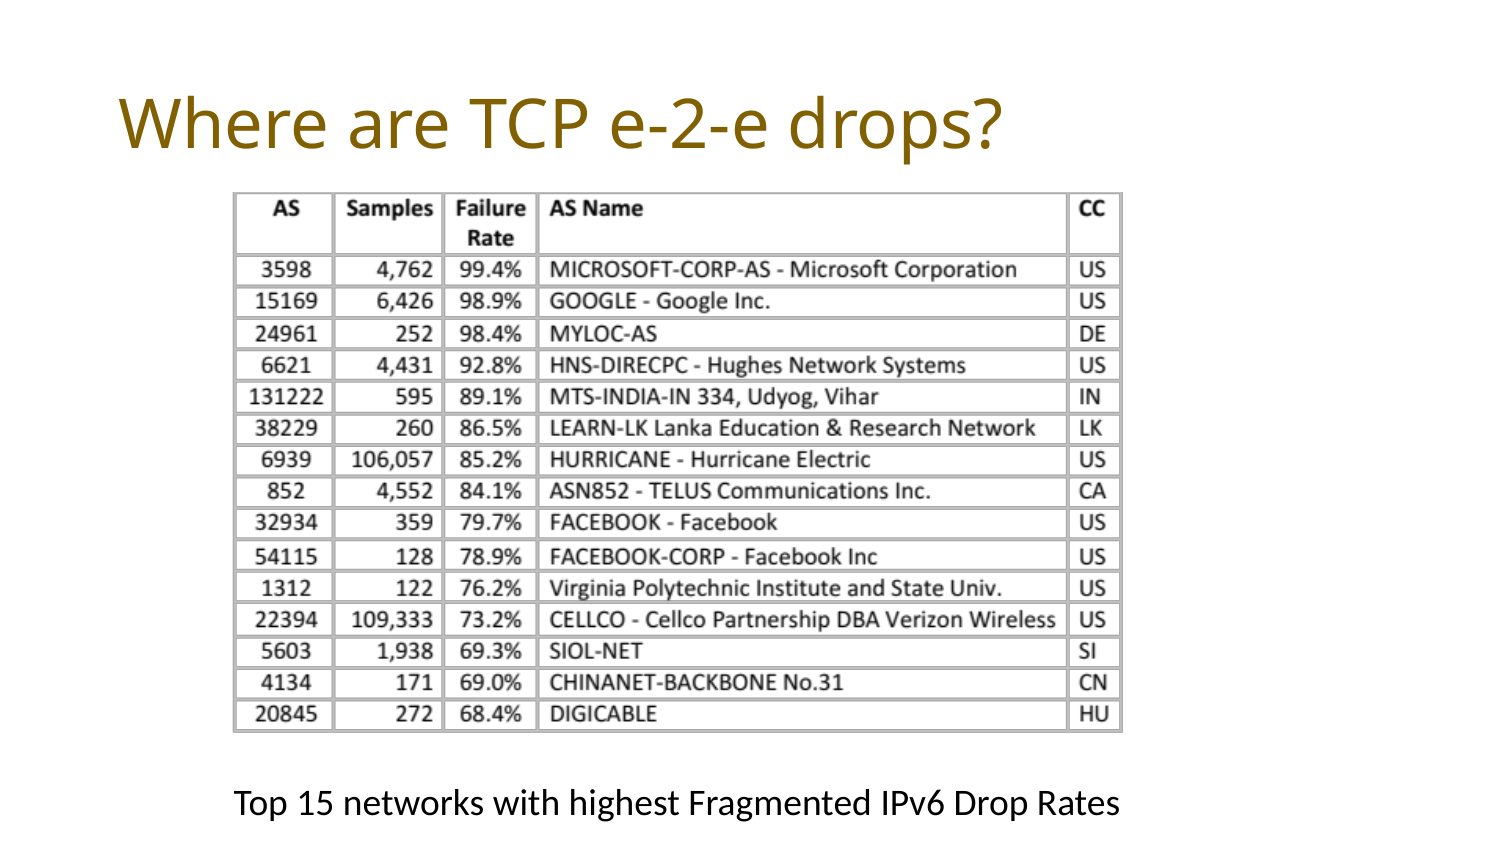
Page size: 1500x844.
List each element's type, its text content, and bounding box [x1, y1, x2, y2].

picture [213, 191, 1189, 759]
text_box Top 15 networks with highest Fragmented IPv6 Drop Rates [218, 770, 1137, 830]
title Where are TCP e-2-e drops? [103, 44, 1397, 208]
